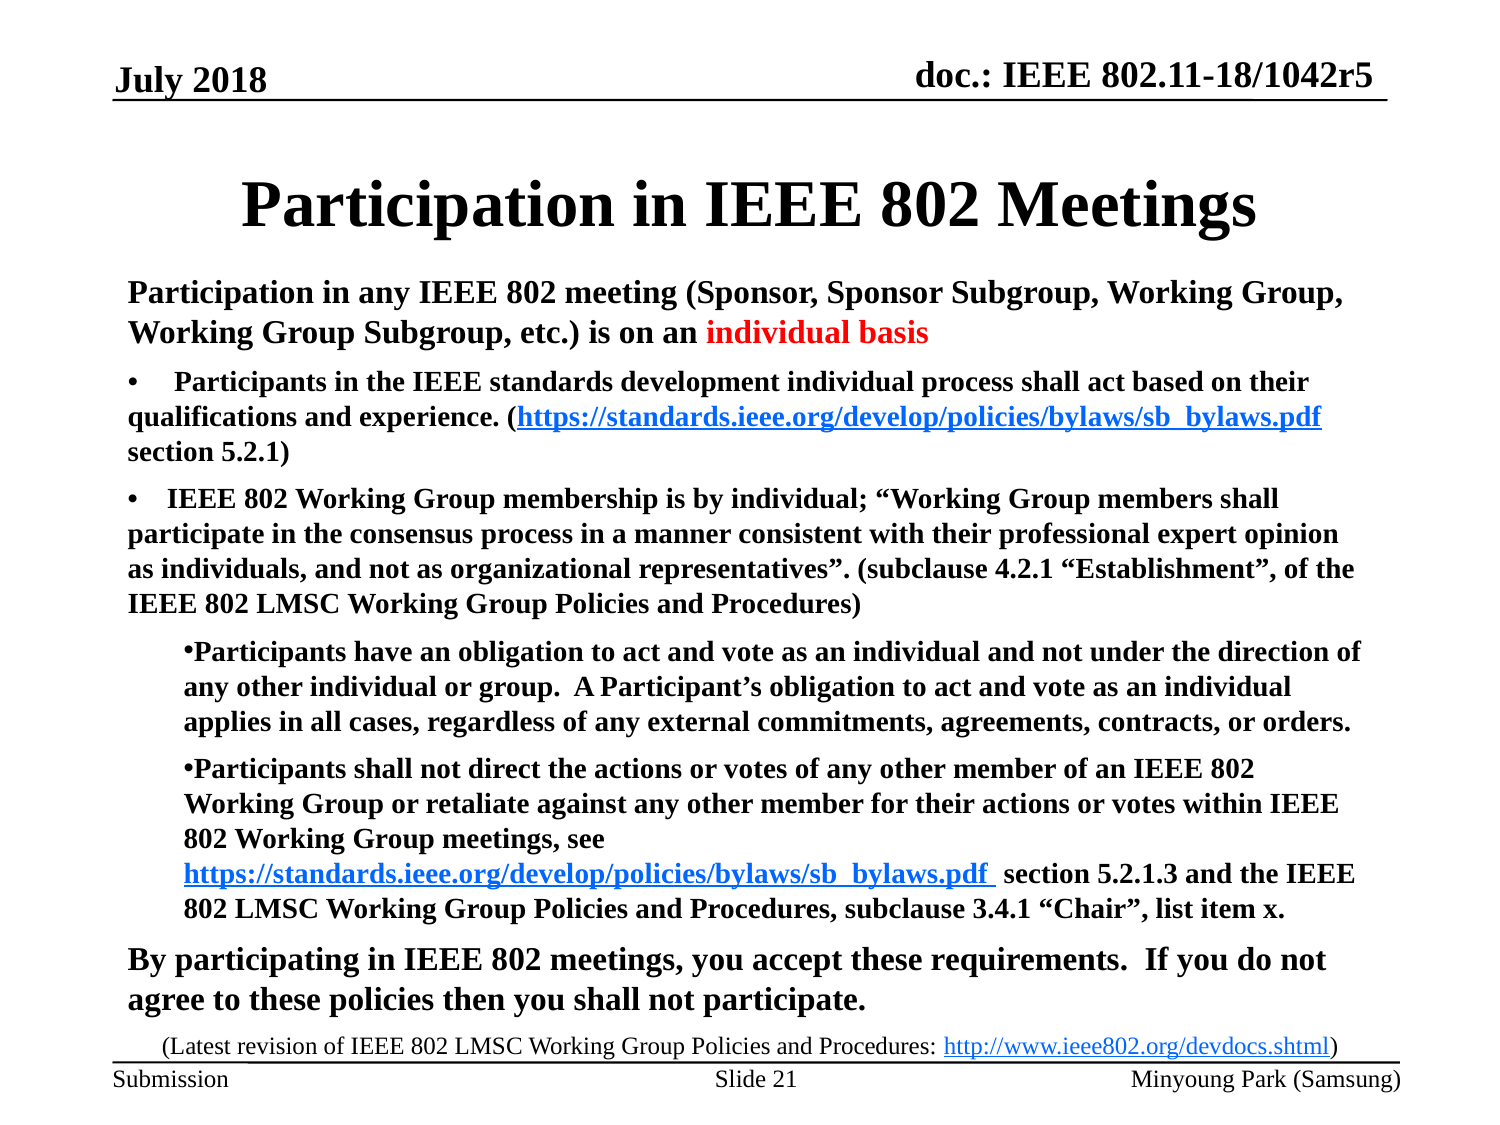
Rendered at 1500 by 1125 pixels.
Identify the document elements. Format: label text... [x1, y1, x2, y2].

title Participation in IEEE 802 Meetings [112, 112, 1388, 262]
list Participation in any IEEE 802 meeting (Sponsor, Sponsor Subgroup, Working Group, Working Group Subgroup, etc.) is on an individual basis • Participants in the IEEE standards development individual process shall act based on their qualifications and experience. (https://standards.ieee.org/develop/policies/bylaws/sb_bylaws.pdfsection 5.2.1) • IEEE 802 Working Group membership is by individual; “Working Group members shall participate in the consensus process in a manner consistent with their professional expert opinion as individuals, and not as organizational representatives”. (subclause 4.2.1 “Establishment”, of the IEEE 802 LMSC Working Group Policies and Procedures) Participants have an obligation to act and vote as an individual and not under the direction of any other individual or group. A Participant’s obligation to act and vote as an individual applies in all cases, regardless of any external commitments, agreements, contracts, or orders. Participants shall not direct the actions or votes of any other member of an IEEE 802 Working Group or retaliate against any other member for their actions or votes within IEEE 802 Working Group meetings, see https://standards.ieee.org/develop/policies/bylaws/sb_bylaws.pdf section 5.2.1.3 and the IEEE 802 LMSC Working Group Policies and Procedures, subclause 3.4.1 “Chair”, list item x. By participating in IEEE 802 meetings, you accept these requirements. If you do not agree to these policies then you shall not participate. (Latest revision of IEEE 802 LMSC Working Group Policies and Procedures: http://www.ieee802.org/devdocs.shtml) [112, 262, 1388, 1063]
footer Minyoung Park (Samsung) [949, 1061, 1402, 1093]
slide_number Slide 21 [712, 1061, 800, 1093]
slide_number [114, 54, 335, 101]
